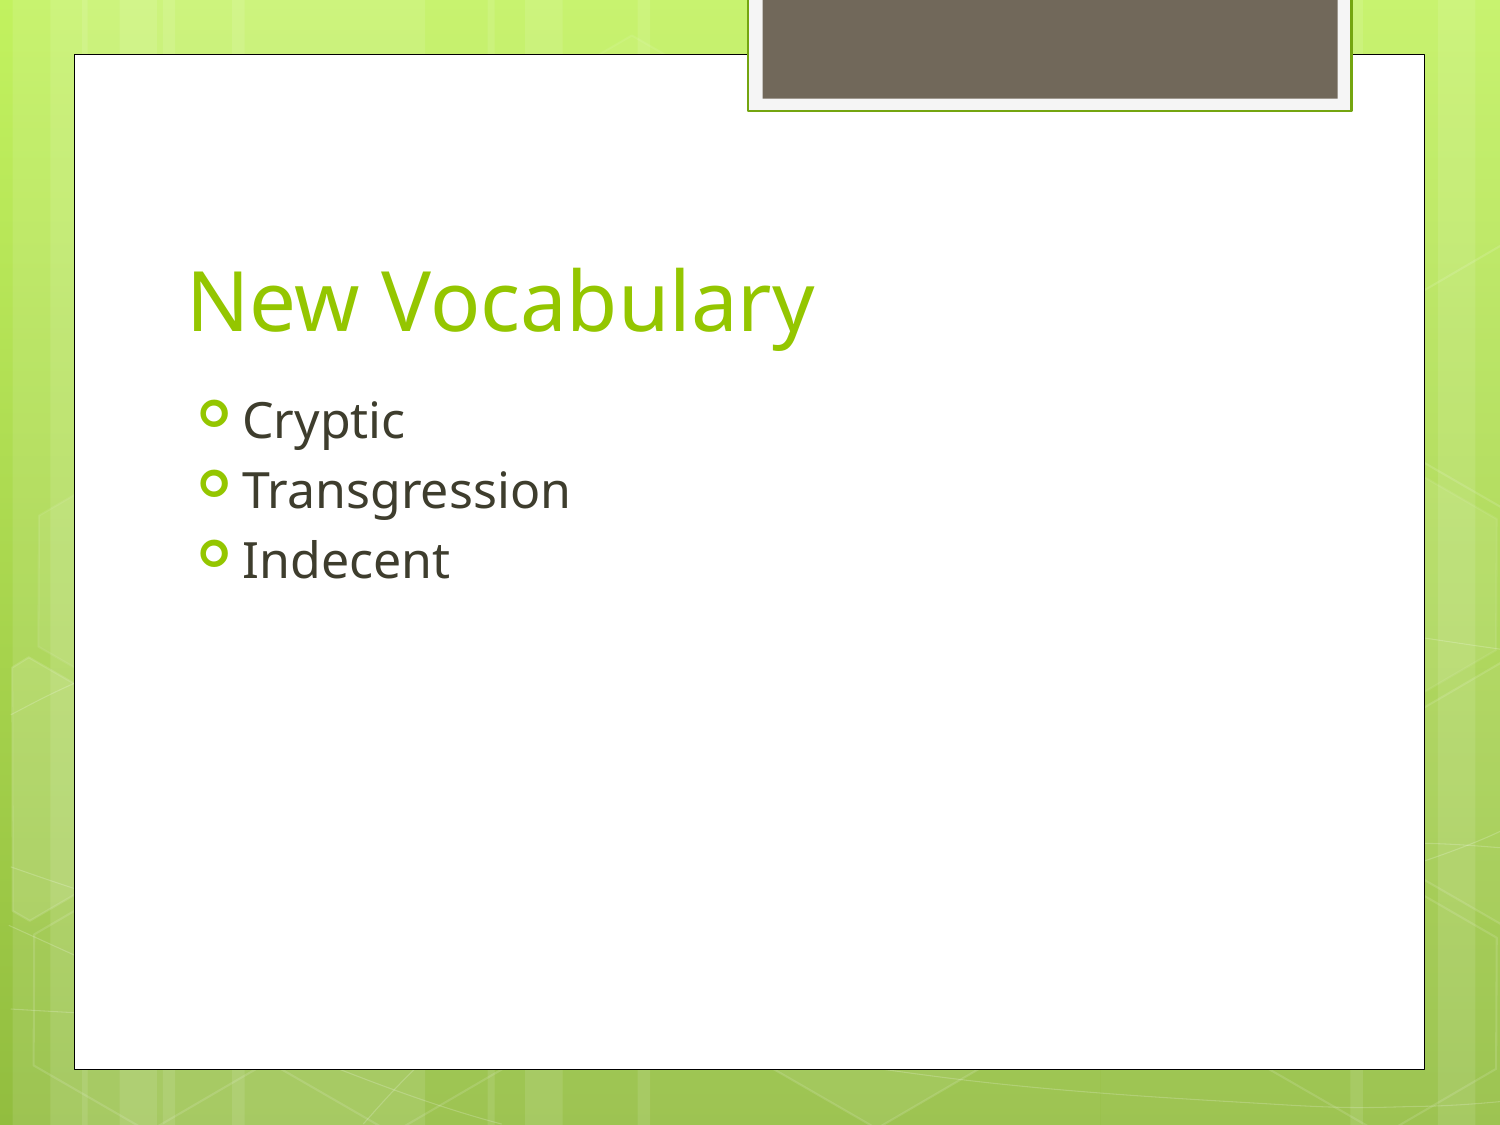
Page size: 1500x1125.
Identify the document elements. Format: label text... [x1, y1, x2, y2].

list Cryptic Transgression Indecent [171, 381, 1283, 957]
title New Vocabulary [171, 168, 1324, 357]
